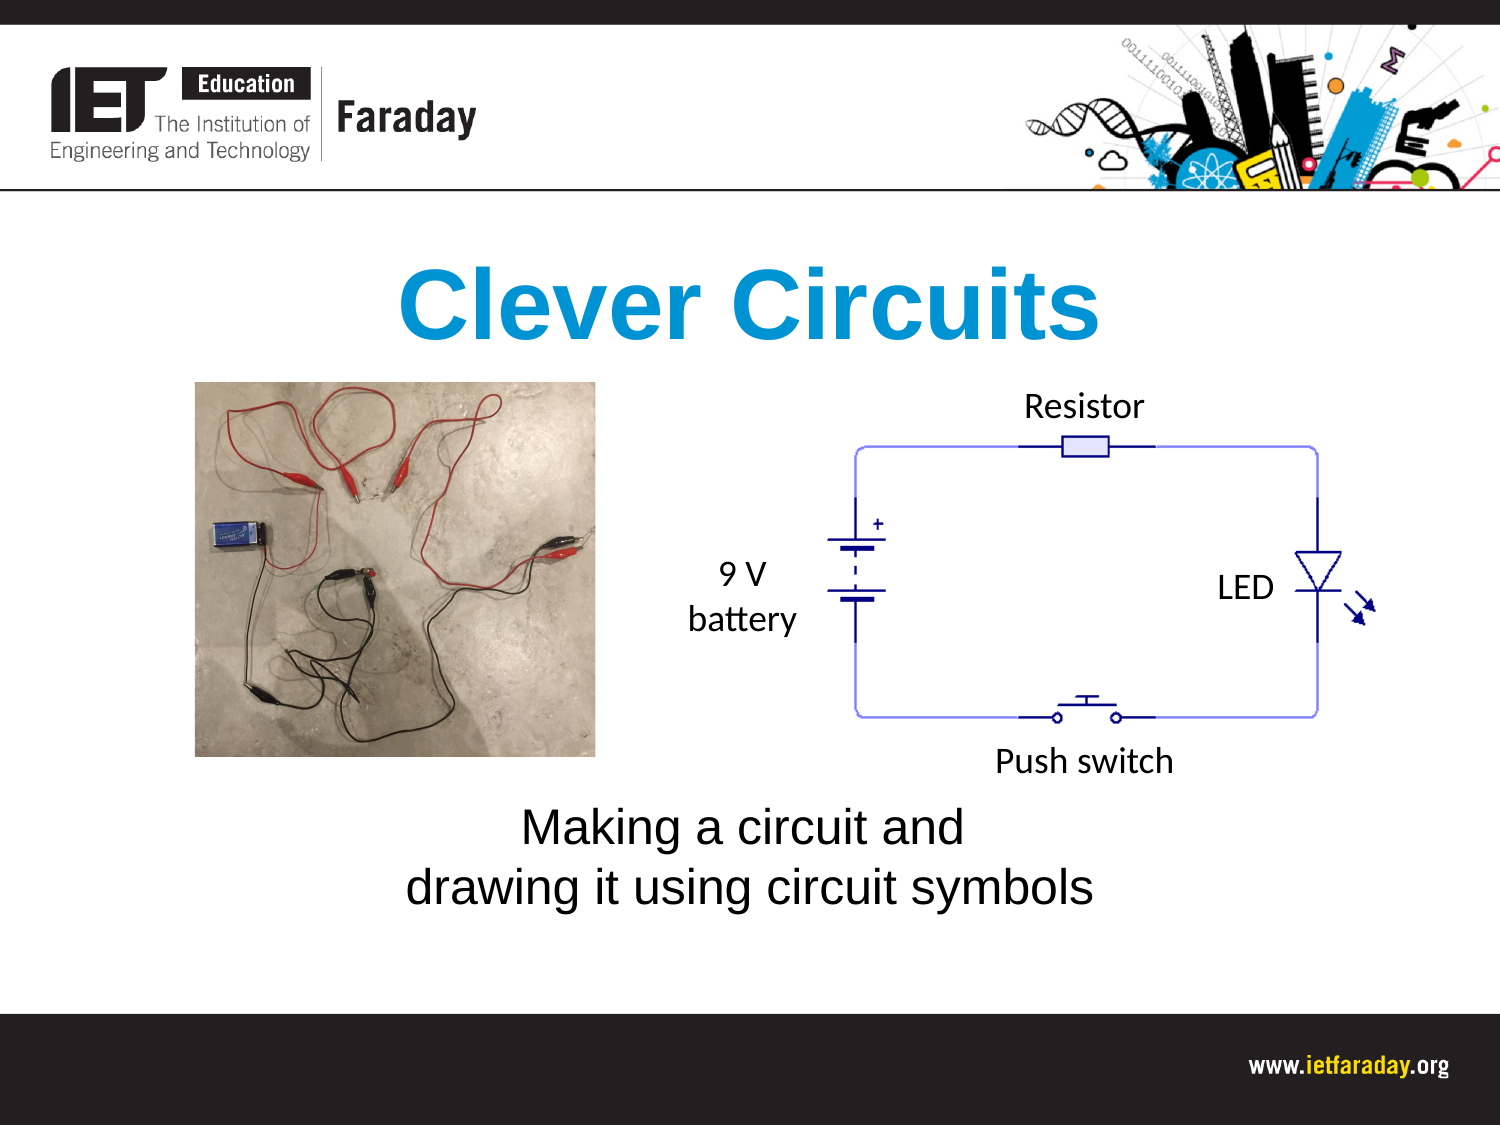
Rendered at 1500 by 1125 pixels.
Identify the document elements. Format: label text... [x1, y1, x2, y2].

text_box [666, 360, 1418, 795]
text_box Making a circuit and drawing it using circuit symbols [289, 786, 1211, 922]
text_box Clever Circuits [165, 231, 1335, 367]
picture [0, 0, 1500, 1125]
